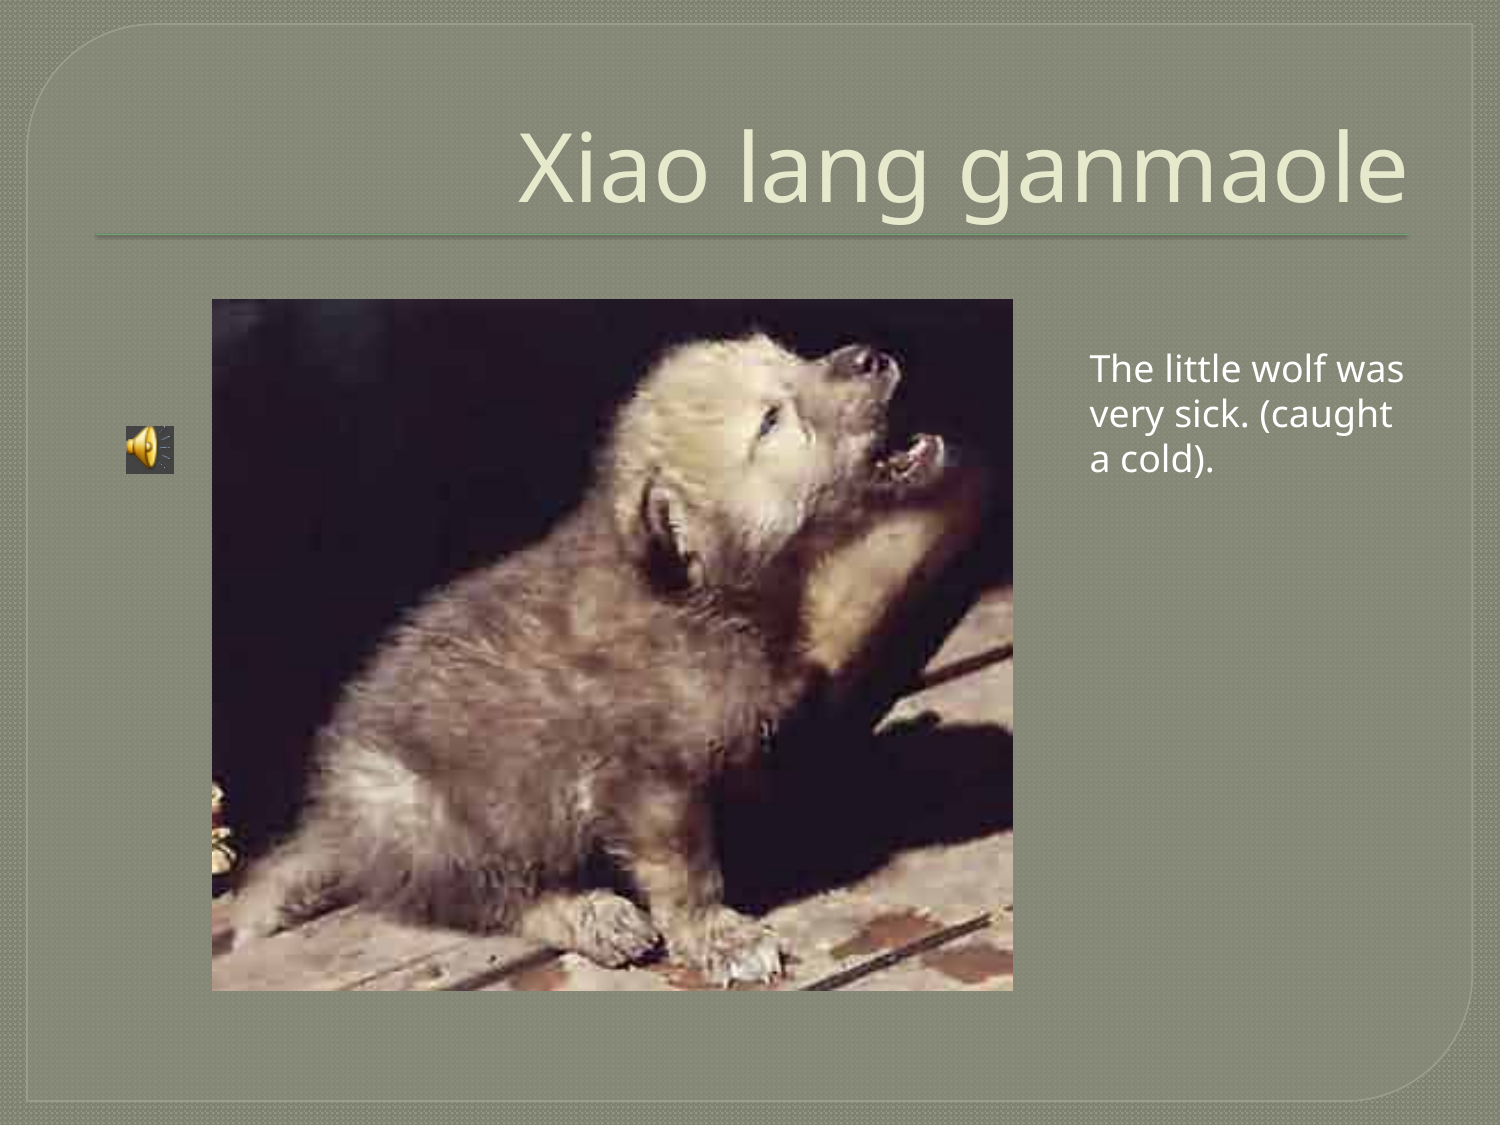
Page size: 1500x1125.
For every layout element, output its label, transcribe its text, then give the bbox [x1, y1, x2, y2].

text_box The little wolf was very sick. (caught a cold). [1074, 337, 1438, 488]
title Xiao lang ganmaole [75, 41, 1425, 230]
picture [124, 424, 176, 476]
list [212, 299, 1013, 991]
